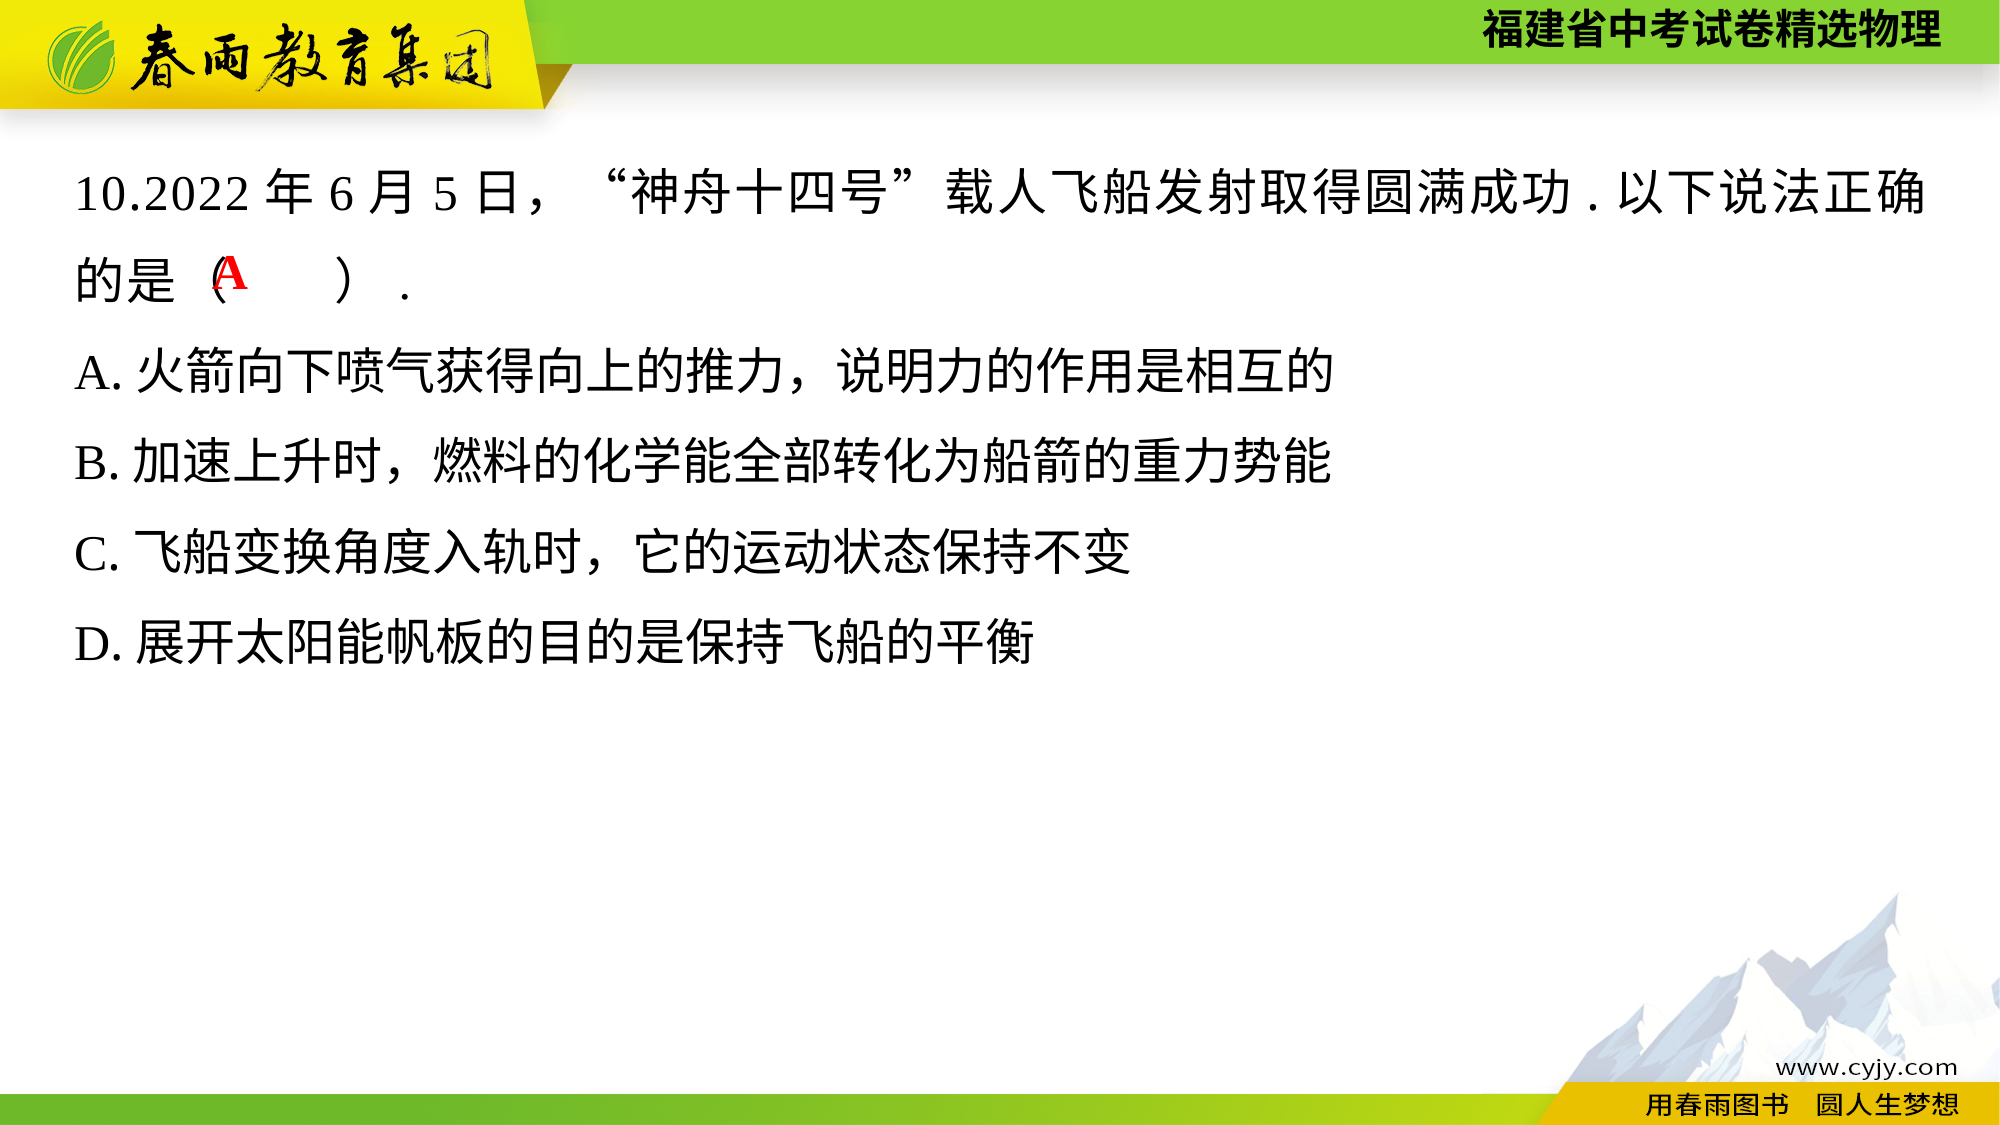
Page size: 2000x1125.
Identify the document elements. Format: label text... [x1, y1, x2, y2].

picture [0, 0, 2000, 1125]
text_box A [197, 231, 263, 307]
list 10.2022年6月5日，“神舟十四号”载人飞船发射取得圆满成功.以下说法正确的是（ ）. A.火箭向下喷气获得向上的推力，说明力的作用是相互的 B.加速上升时，燃料的化学能全部转化为船箭的重力势能 C.飞船变换角度入轨时，它的运动状态保持不变 D.展开太阳能帆板的目的是保持飞船的平衡 [59, 122, 1944, 683]
